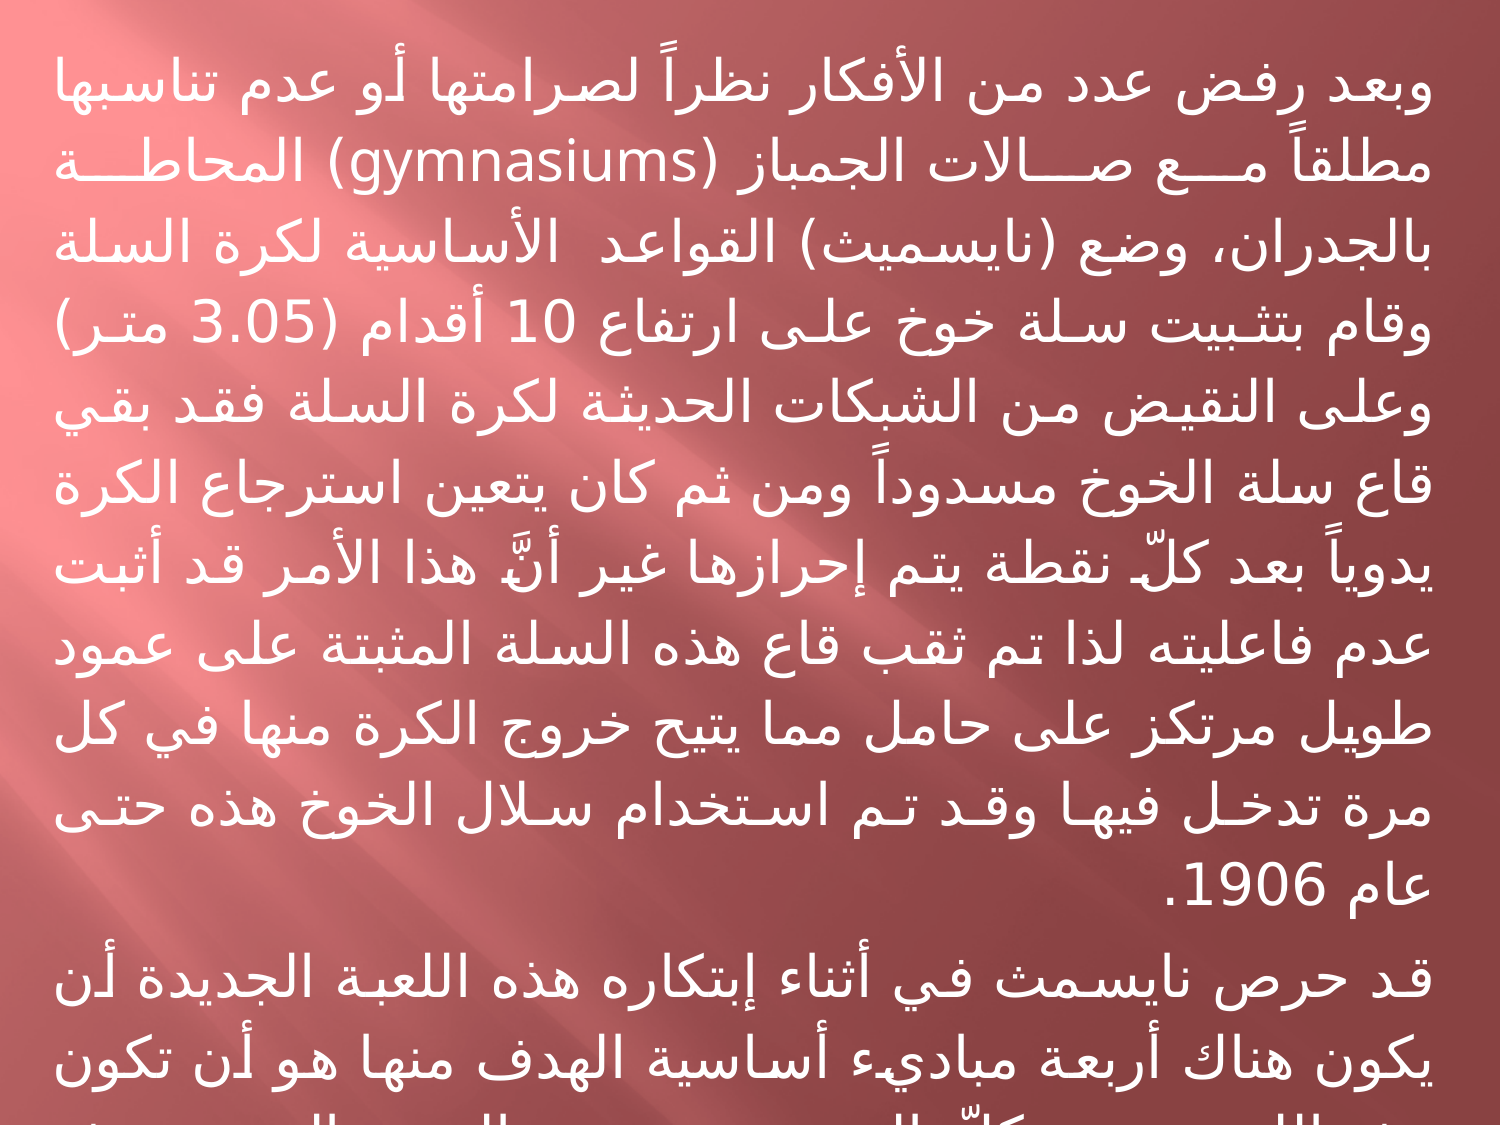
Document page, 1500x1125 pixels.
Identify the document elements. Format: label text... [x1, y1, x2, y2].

subtitle وبعد رفض عدد من الأفكار نظراً لصرامتها أو عدم تناسبها مطلقاً مع صالات الجمباز (gymnasiums) المحاطة بالجدران، وضع (نايسميث) القواعد الأساسية لكرة السلة وقام بتثبيت سلة خوخ على ارتفاع 10 أقدام (3.05 متر) وعلى النقيض من الشبكات الحديثة لكرة السلة فقد بقي قاع سلة الخوخ مسدوداً ومن ثم كان يتعين استرجاع الكرة يدوياً بعد كلّ نقطة يتم إحرازها غير أنَّ هذا الأمر قد أثبت عدم فاعليته لذا تم ثقب قاع هذه السلة المثبتة على عمود طويل مرتكز على حامل مما يتيح خروج الكرة منها في كل مرة تدخل فيها وقد تم استخدام سلال الخوخ هذه حتى عام 1906. قد حرص نايسمث في أثناء إبتكاره هذه اللعبة الجديدة أن يكون هناك أربعة مباديء أساسية الهدف منها هو أن تكون هذه اللعبة بعيدة كلّ البعد عن عنصر القوة والعنف وهذه المباديء هي: [37, 24, 1450, 963]
